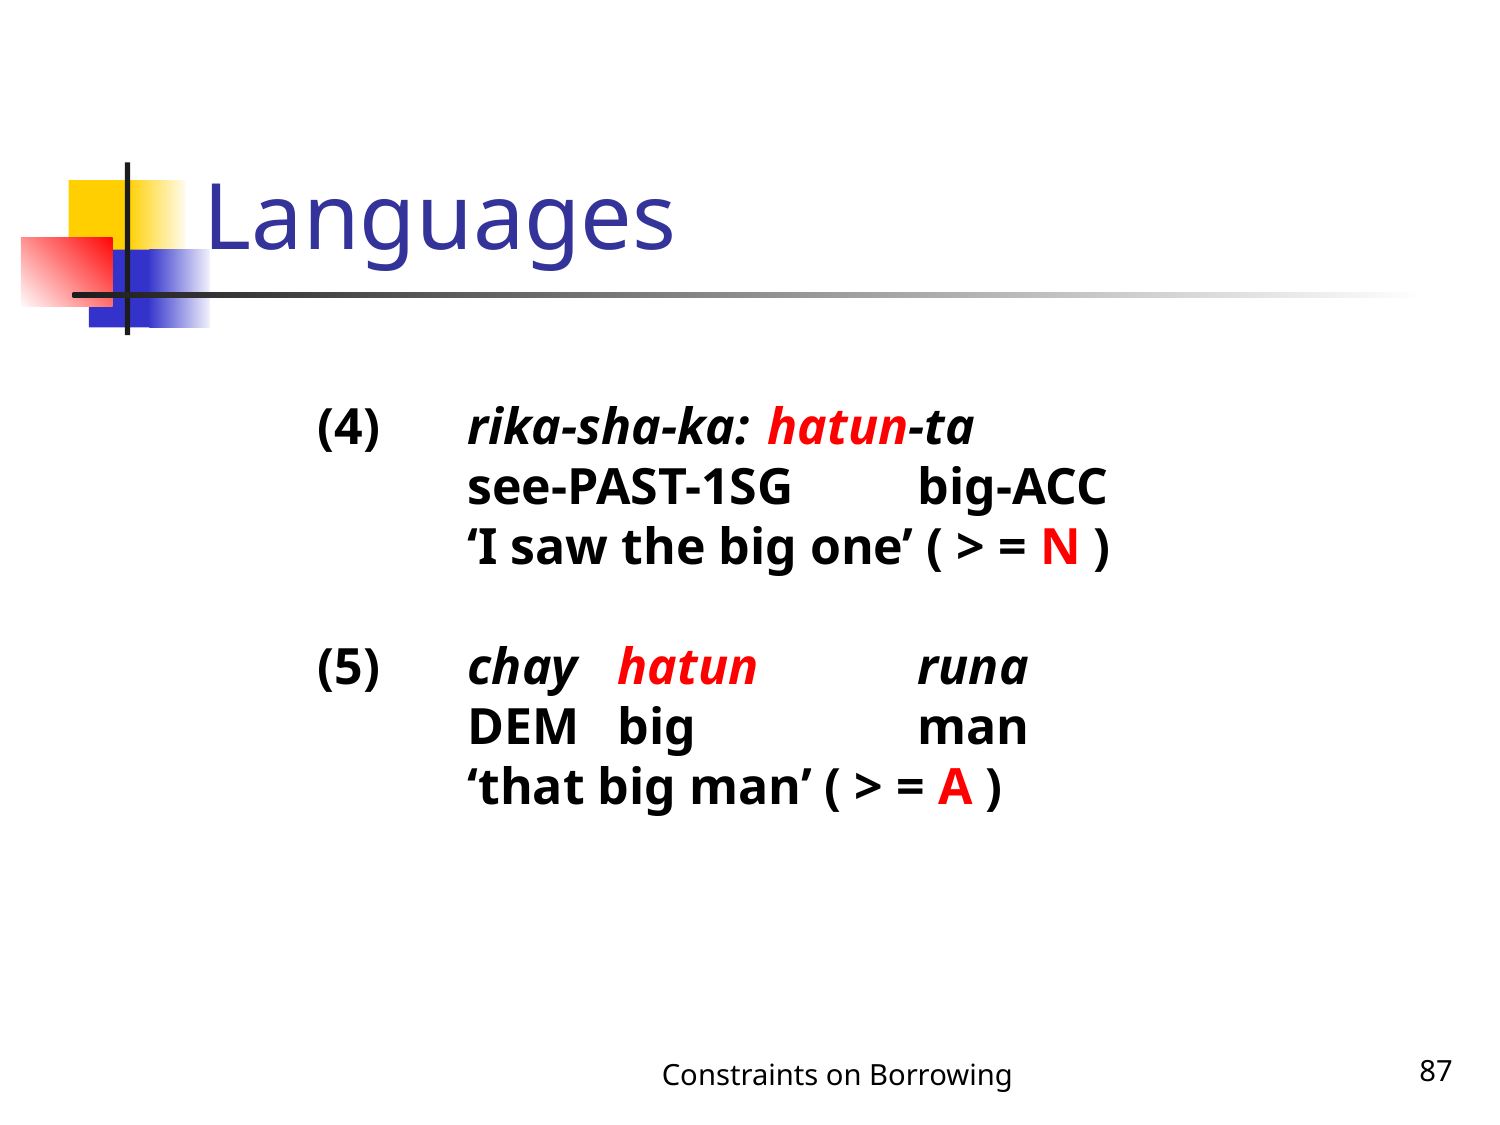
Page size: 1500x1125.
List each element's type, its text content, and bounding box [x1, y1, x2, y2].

text_box (4) rika-sha-ka: hatun-ta see-PAST-1SG big-ACC ‘I saw the big one’ ( > = N ) (5) chay hatun runa DEM big man ‘that big man’ ( > = A ) [303, 387, 1126, 822]
title Languages [188, 34, 1468, 276]
footer Constraints on Borrowing [599, 1023, 1076, 1100]
slide_number 87 [1154, 1023, 1468, 1100]
